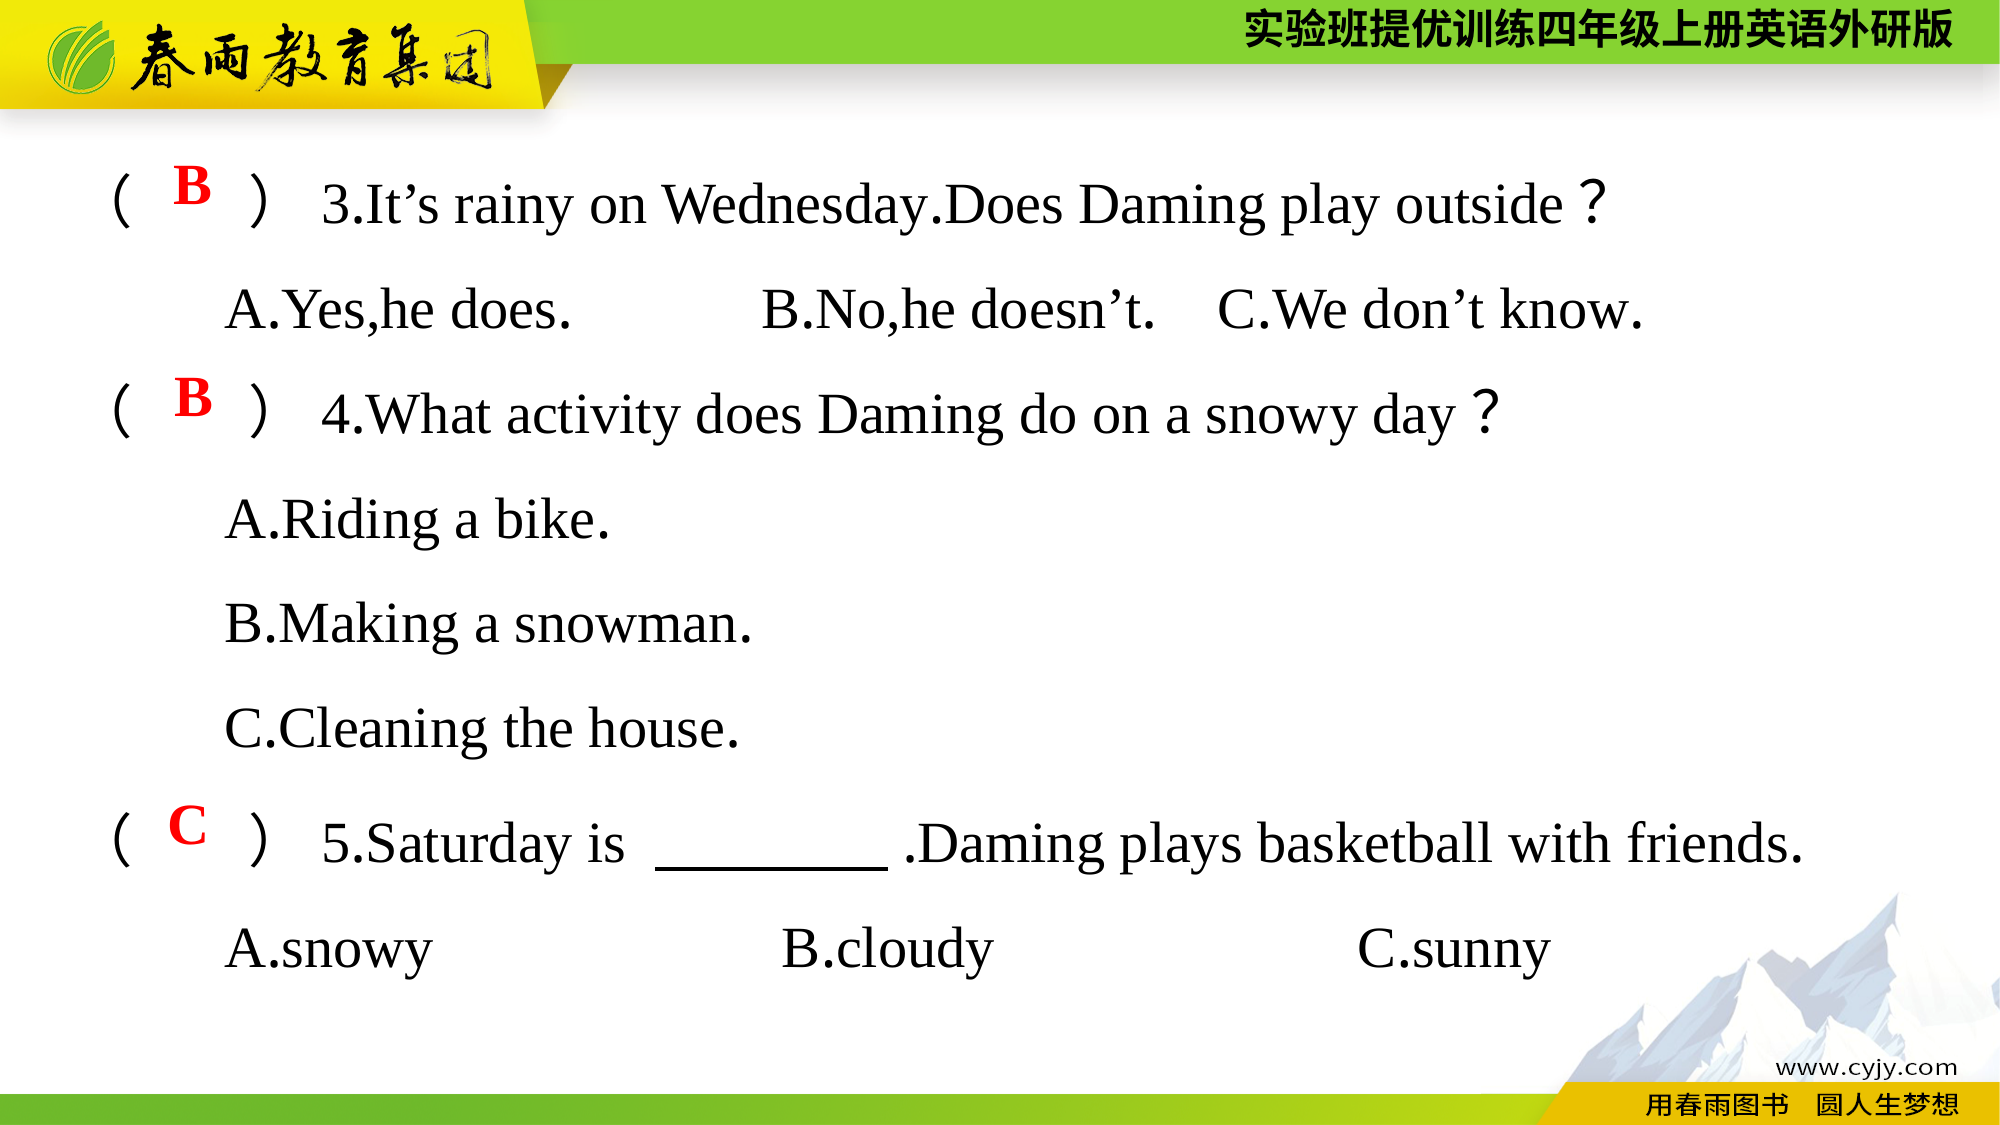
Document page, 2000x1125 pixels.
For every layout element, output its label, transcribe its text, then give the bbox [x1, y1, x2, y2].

list （ ）3.It’s rainy on Wednesday.Does Daming play outside？ A.Yes,he does. B.No,he doesn’t. C.We don’t know. （ ）4.What activity does Daming do on a snowy day？ A.Riding a bike. B.Making a snowman. C.Cleaning the house. [59, 122, 1944, 762]
text_box （ ）5.Saturday is .Daming plays basketball with friends. A.snowy B.cloudy C.sunny [59, 762, 1944, 987]
text_box B [160, 351, 229, 436]
text_box B [158, 138, 227, 224]
text_box C [152, 778, 225, 864]
picture [0, 0, 2000, 1125]
